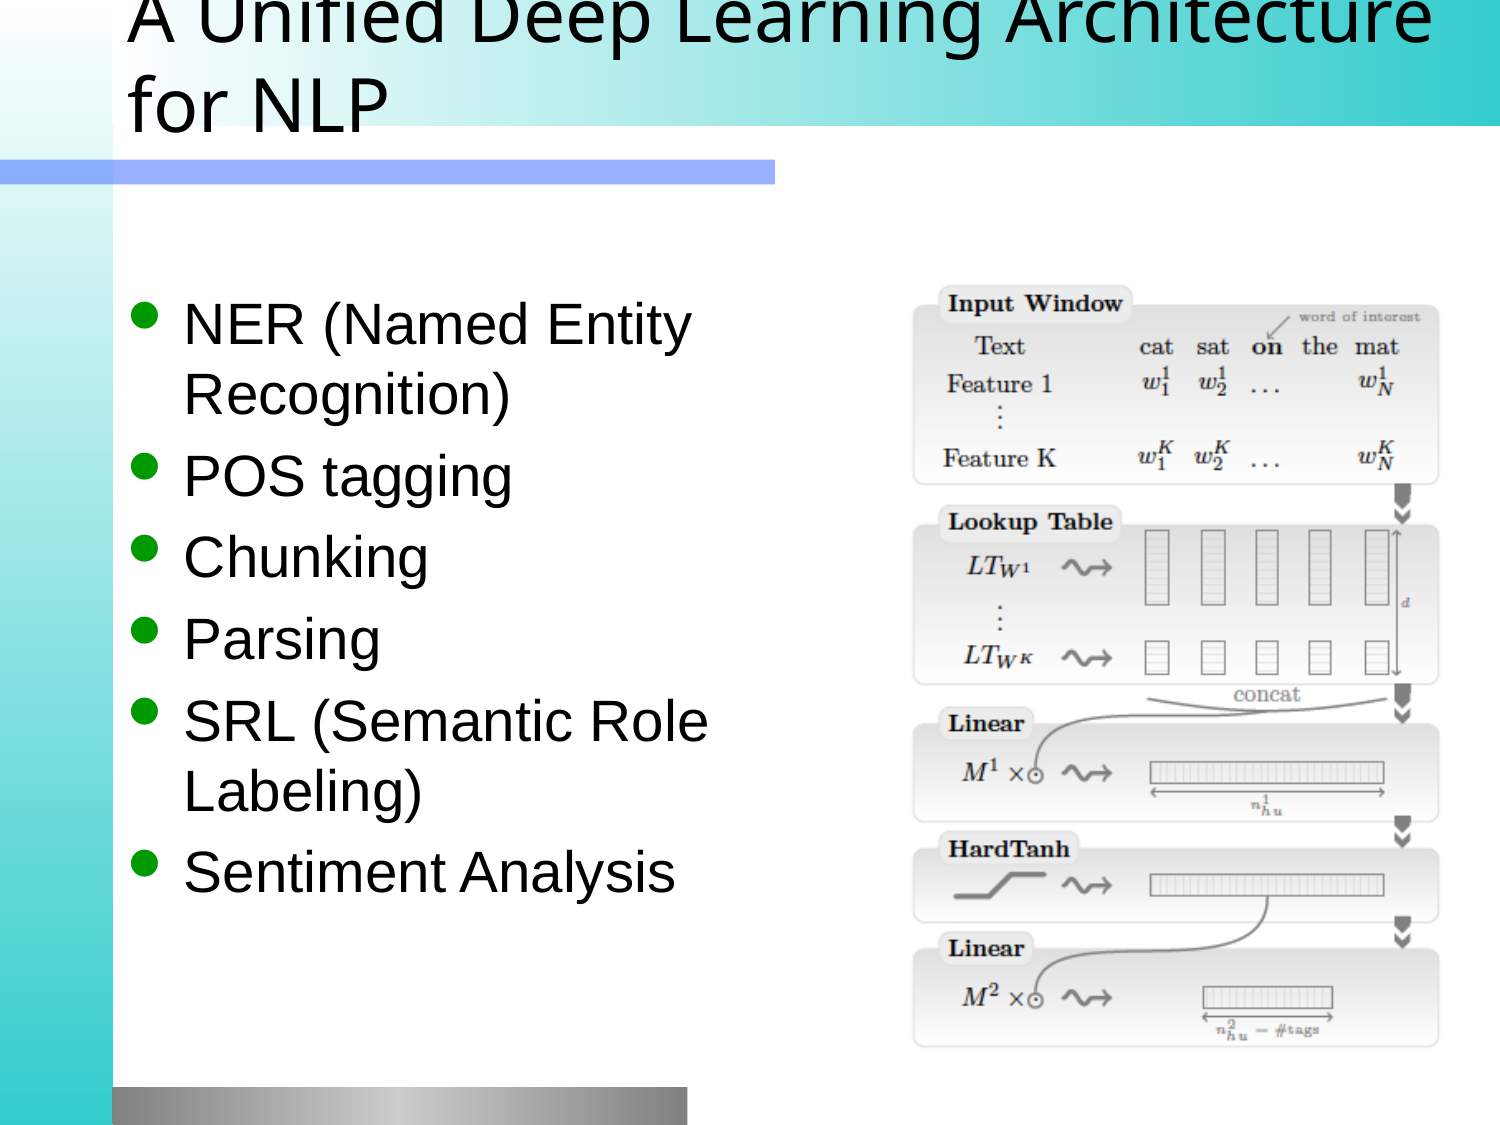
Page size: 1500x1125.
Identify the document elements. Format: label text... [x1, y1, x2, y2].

title A Unified Deep Learning Architecture for NLP [112, 0, 1500, 121]
picture [844, 267, 1456, 1059]
list NER (Named Entity Recognition) POS tagging Chunking Parsing SRL (Semantic Role Labeling) Sentiment Analysis [112, 278, 928, 1073]
